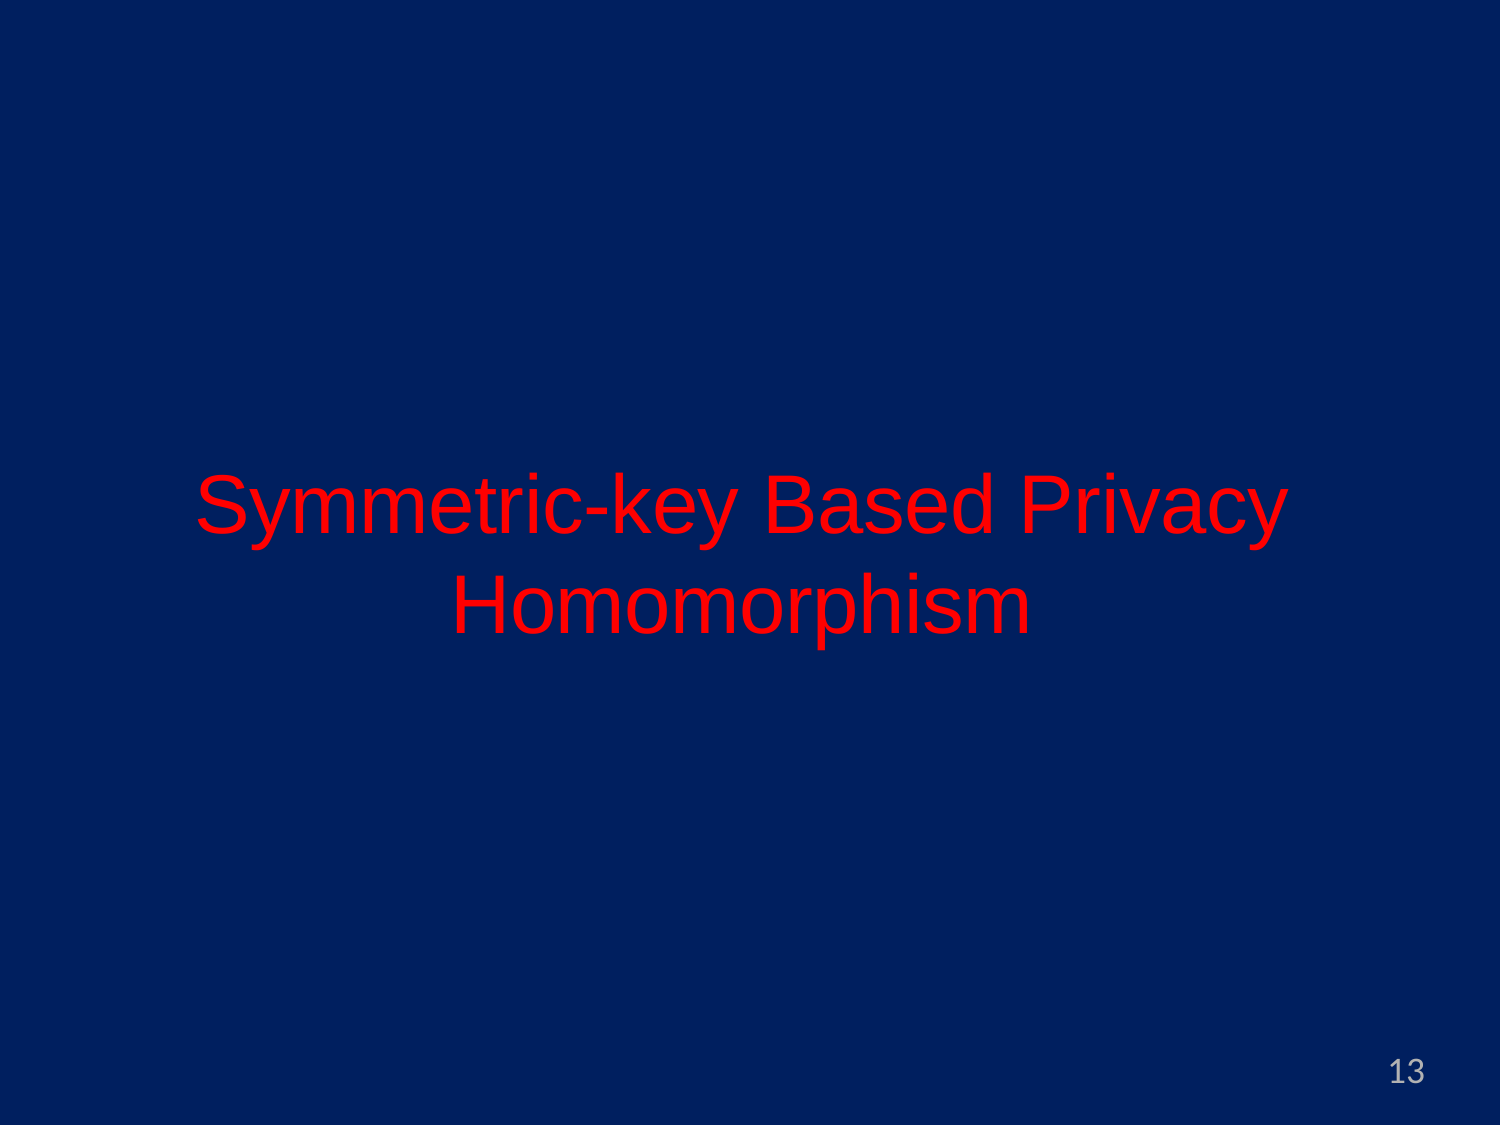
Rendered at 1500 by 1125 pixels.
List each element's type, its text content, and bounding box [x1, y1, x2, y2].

title Symmetric-key Based Privacy Homomorphism [51, 425, 1413, 651]
slide_number 13 [1080, 1046, 1425, 1103]
